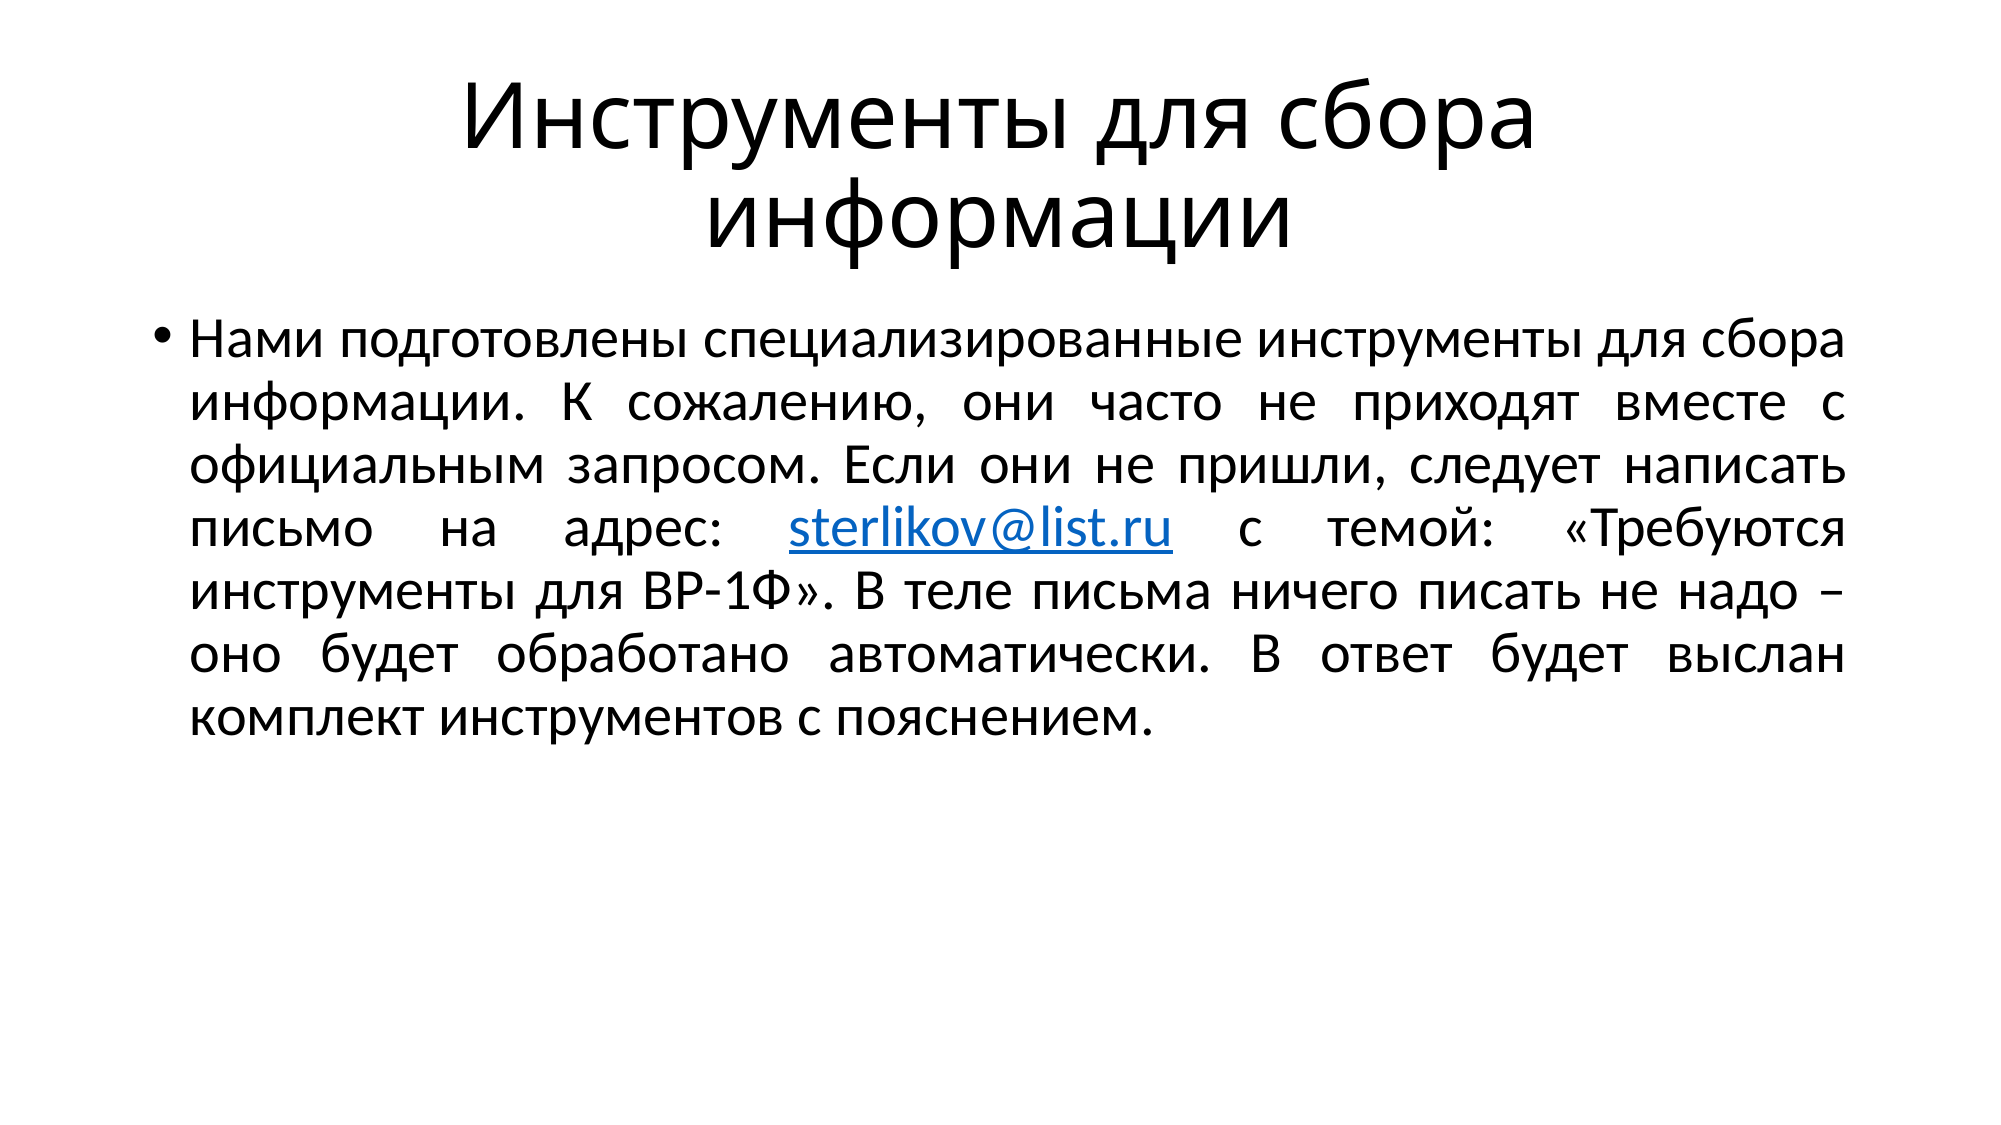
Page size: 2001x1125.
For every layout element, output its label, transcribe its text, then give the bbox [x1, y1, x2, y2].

list Нами подготовлены специализированные инструменты для сбора информации. К сожалению, они часто не приходят вместе с официальным запросом. Если они не пришли, следует написать письмо на адрес: sterlikov@list.ru с темой: «Требуются инструменты для ВР-1Ф». В теле письма ничего писать не надо – оно будет обработано автоматически. В ответ будет выслан комплект инструментов с пояснением. [137, 299, 1863, 1014]
title Инструменты для сбора информации [137, 59, 1863, 278]
